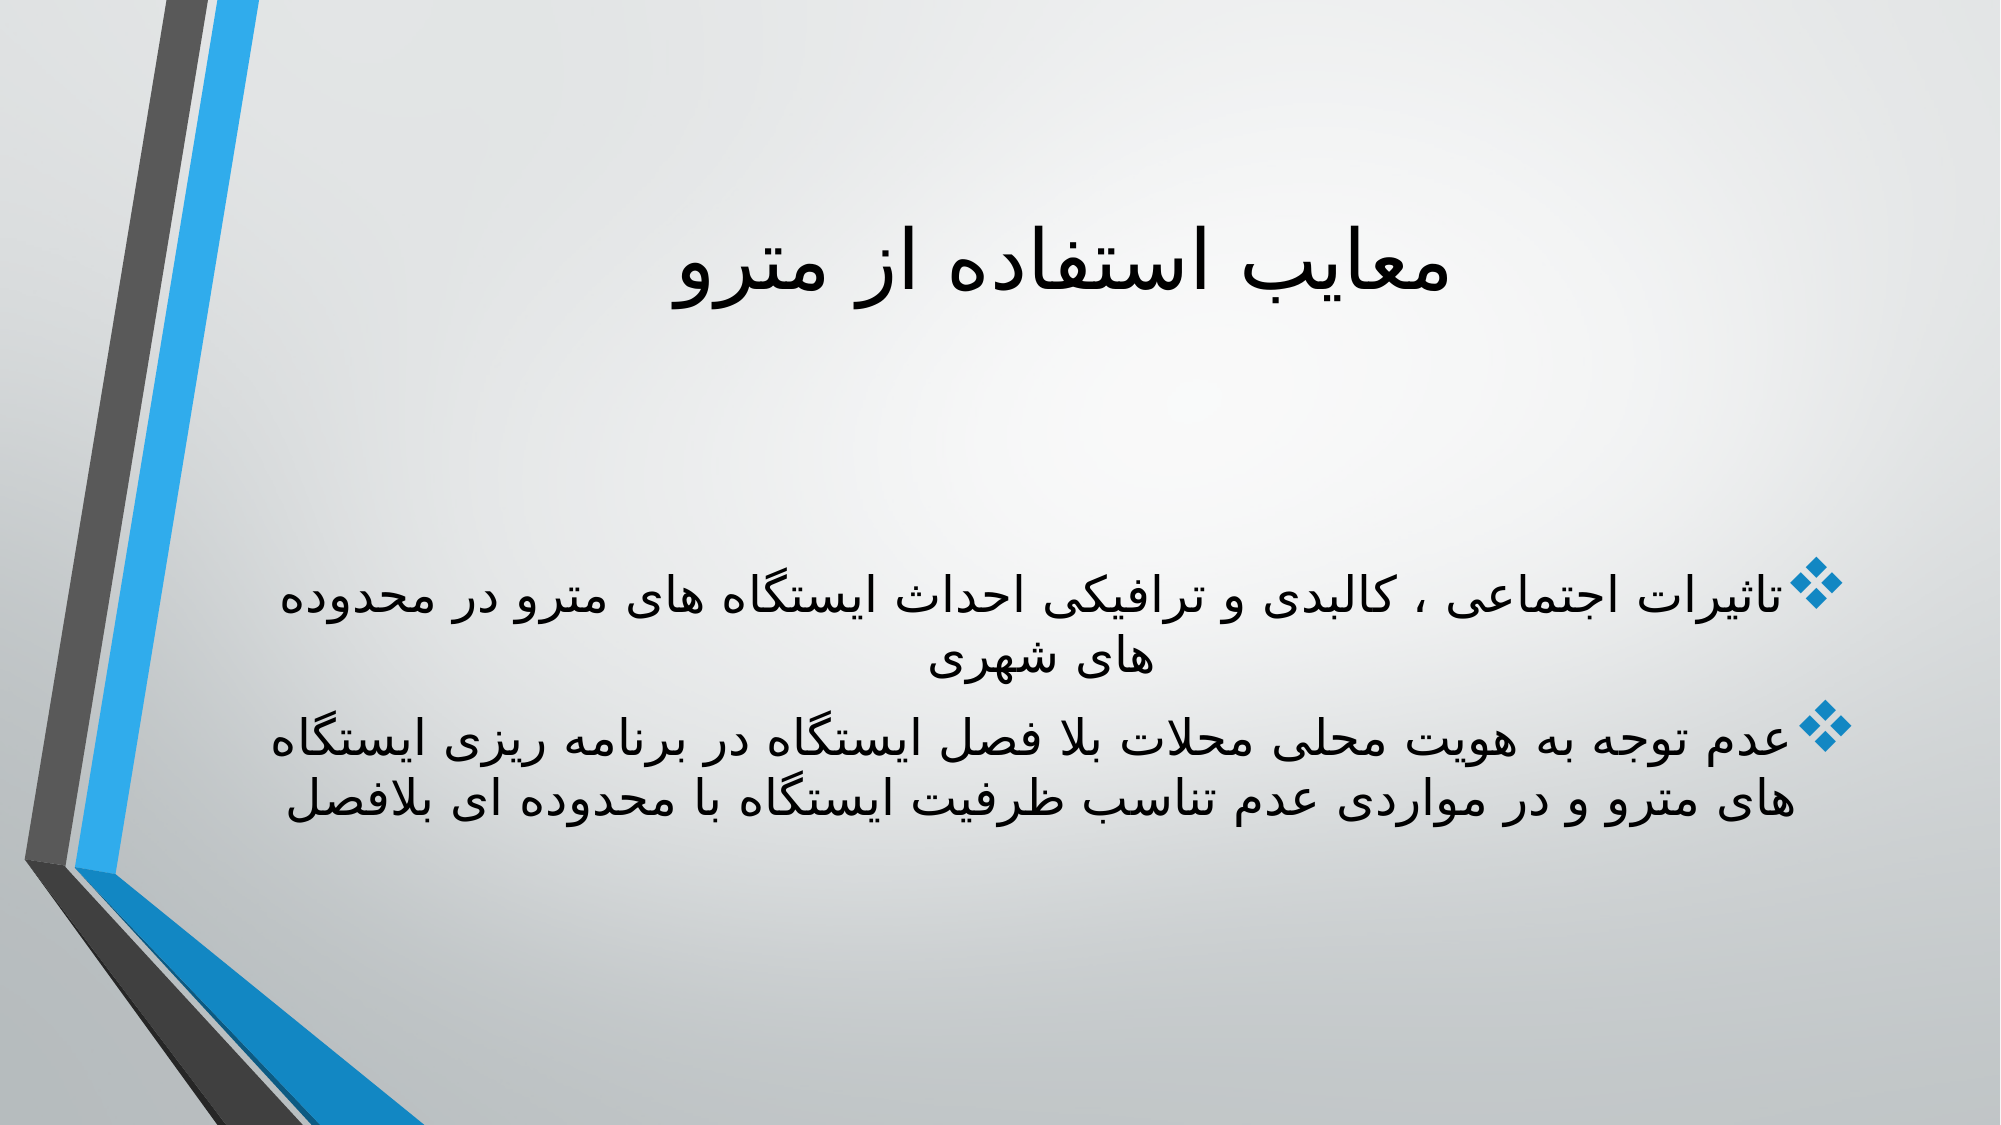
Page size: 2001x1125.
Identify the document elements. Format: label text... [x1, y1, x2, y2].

list تاثیرات اجتماعی ، کالبدی و ترافیکی احداث ایستگاه های مترو در محدوده های شهری عدم توجه به هویت محلی محلات بلا فصل ایستگاه در برنامه ریزی ایستگاه های مترو و در مواردی عدم تناسب ظرفیت ایستگاه با محدوده ای بلافصل [243, 437, 1887, 950]
title معایب استفاده از مترو [243, 112, 1887, 400]
